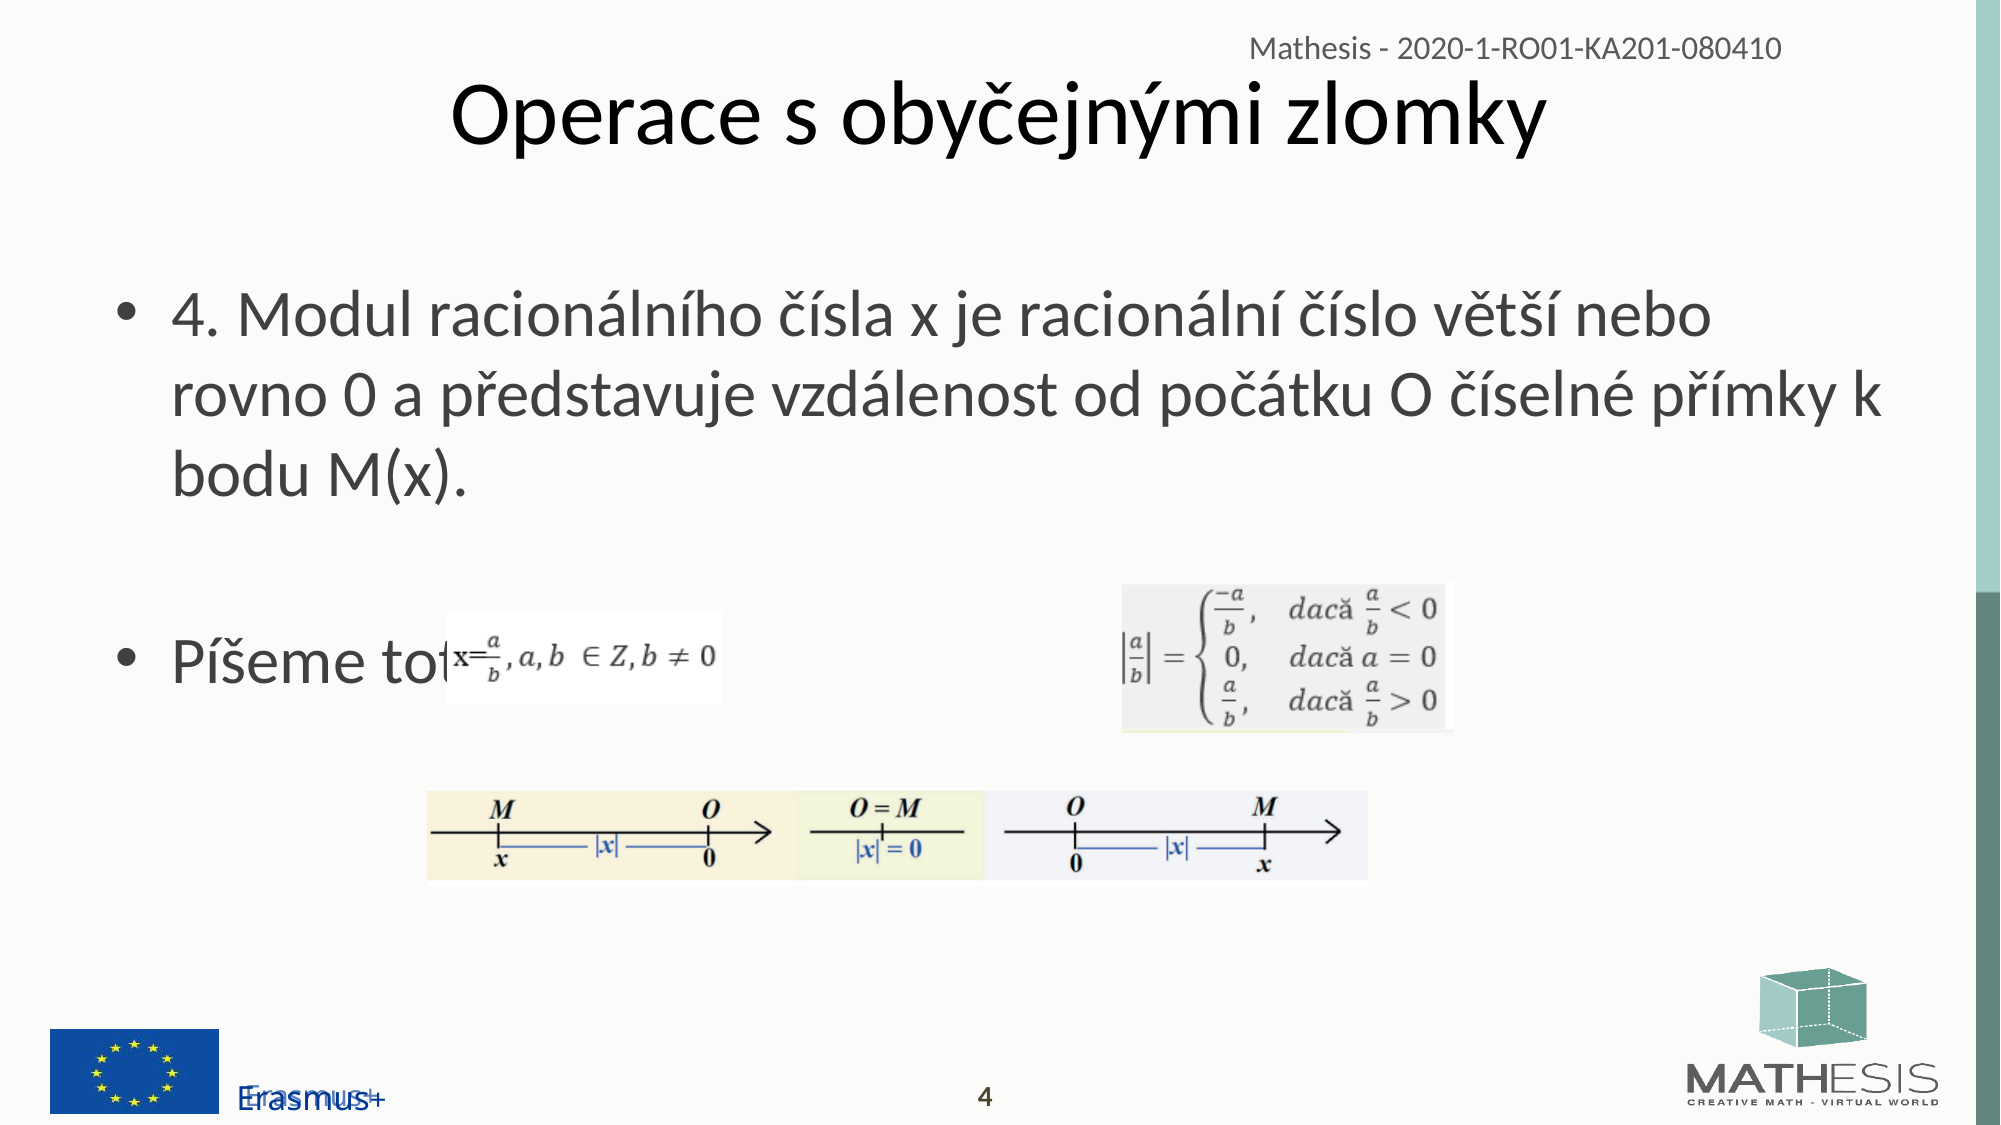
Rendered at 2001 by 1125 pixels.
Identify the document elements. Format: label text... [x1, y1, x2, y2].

title Operace s obyčejnými zlomky [99, 45, 1900, 233]
picture [426, 788, 1368, 886]
picture [1122, 582, 1455, 733]
picture [447, 611, 722, 705]
list 4. Modul racionálního čísla x je racionální číslo větší nebo rovno 0 a představuje vzdálenost od počátku O číselné přímky k bodu M(x). Píšeme totiž [99, 262, 1900, 1005]
picture [50, 1029, 219, 1114]
